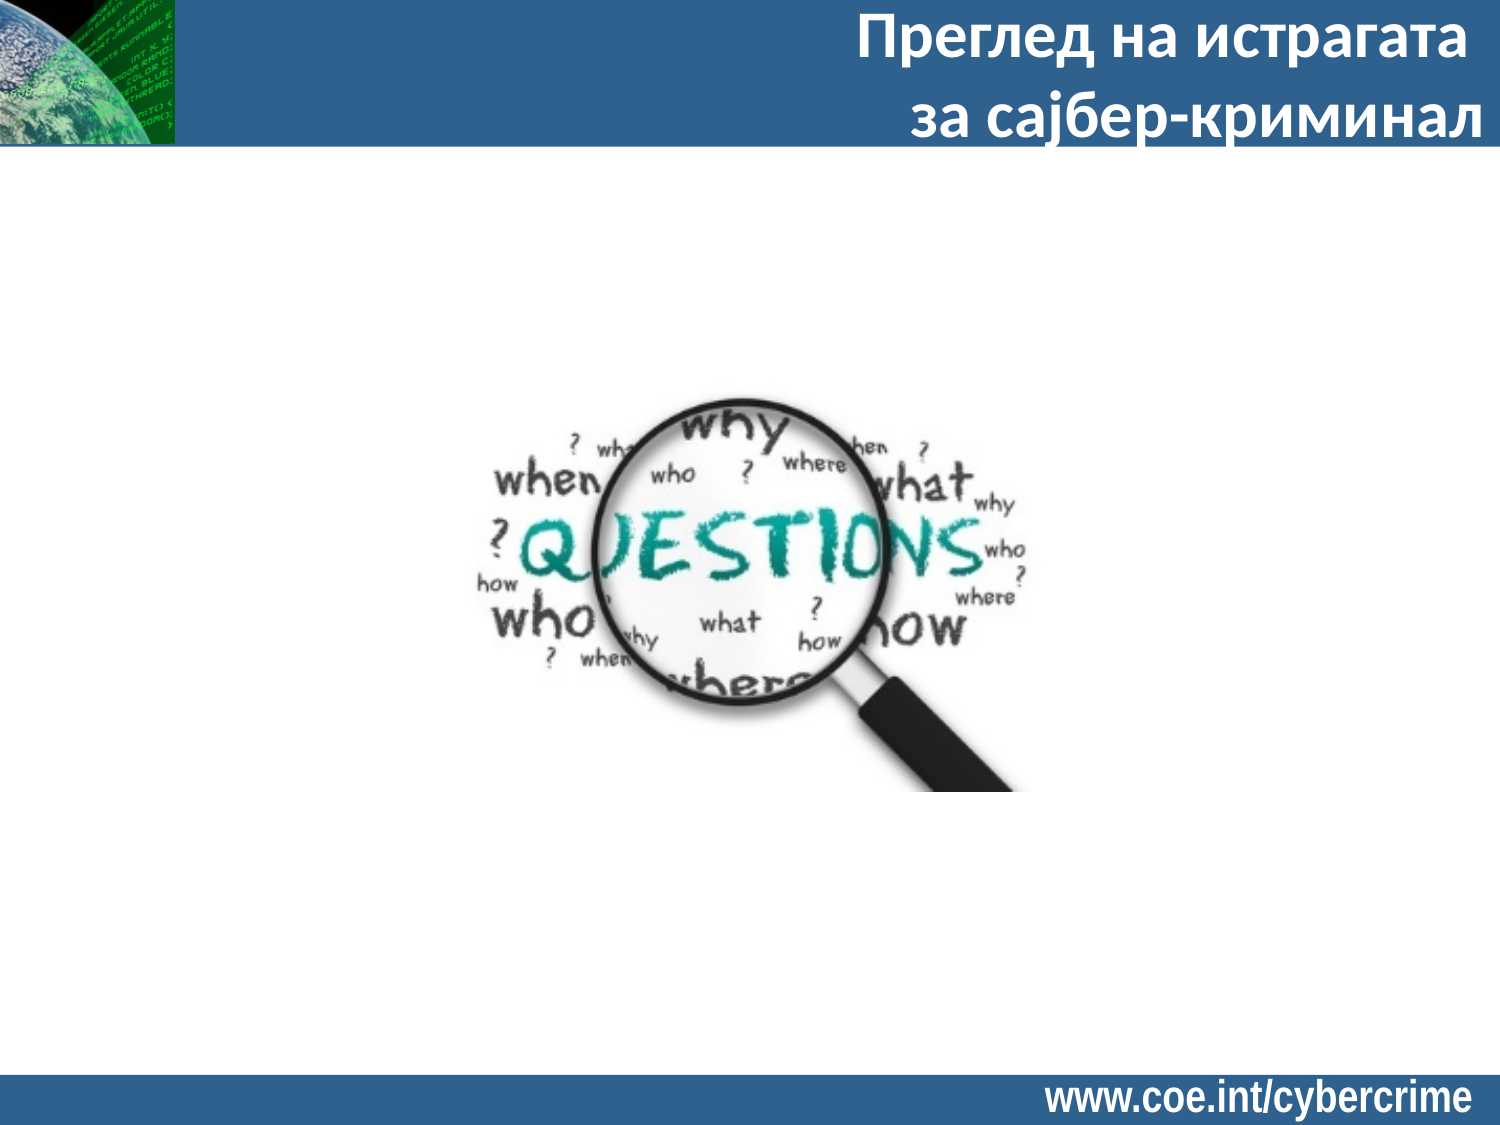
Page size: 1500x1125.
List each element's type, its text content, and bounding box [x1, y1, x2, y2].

text_box Преглед на истрагата за сајбер-криминал [177, 0, 1500, 149]
picture [443, 332, 1057, 793]
picture [0, 0, 175, 144]
text_box [0, 1073, 1030, 1125]
text_box www.coe.int/cybercrime [1030, 1059, 1500, 1125]
